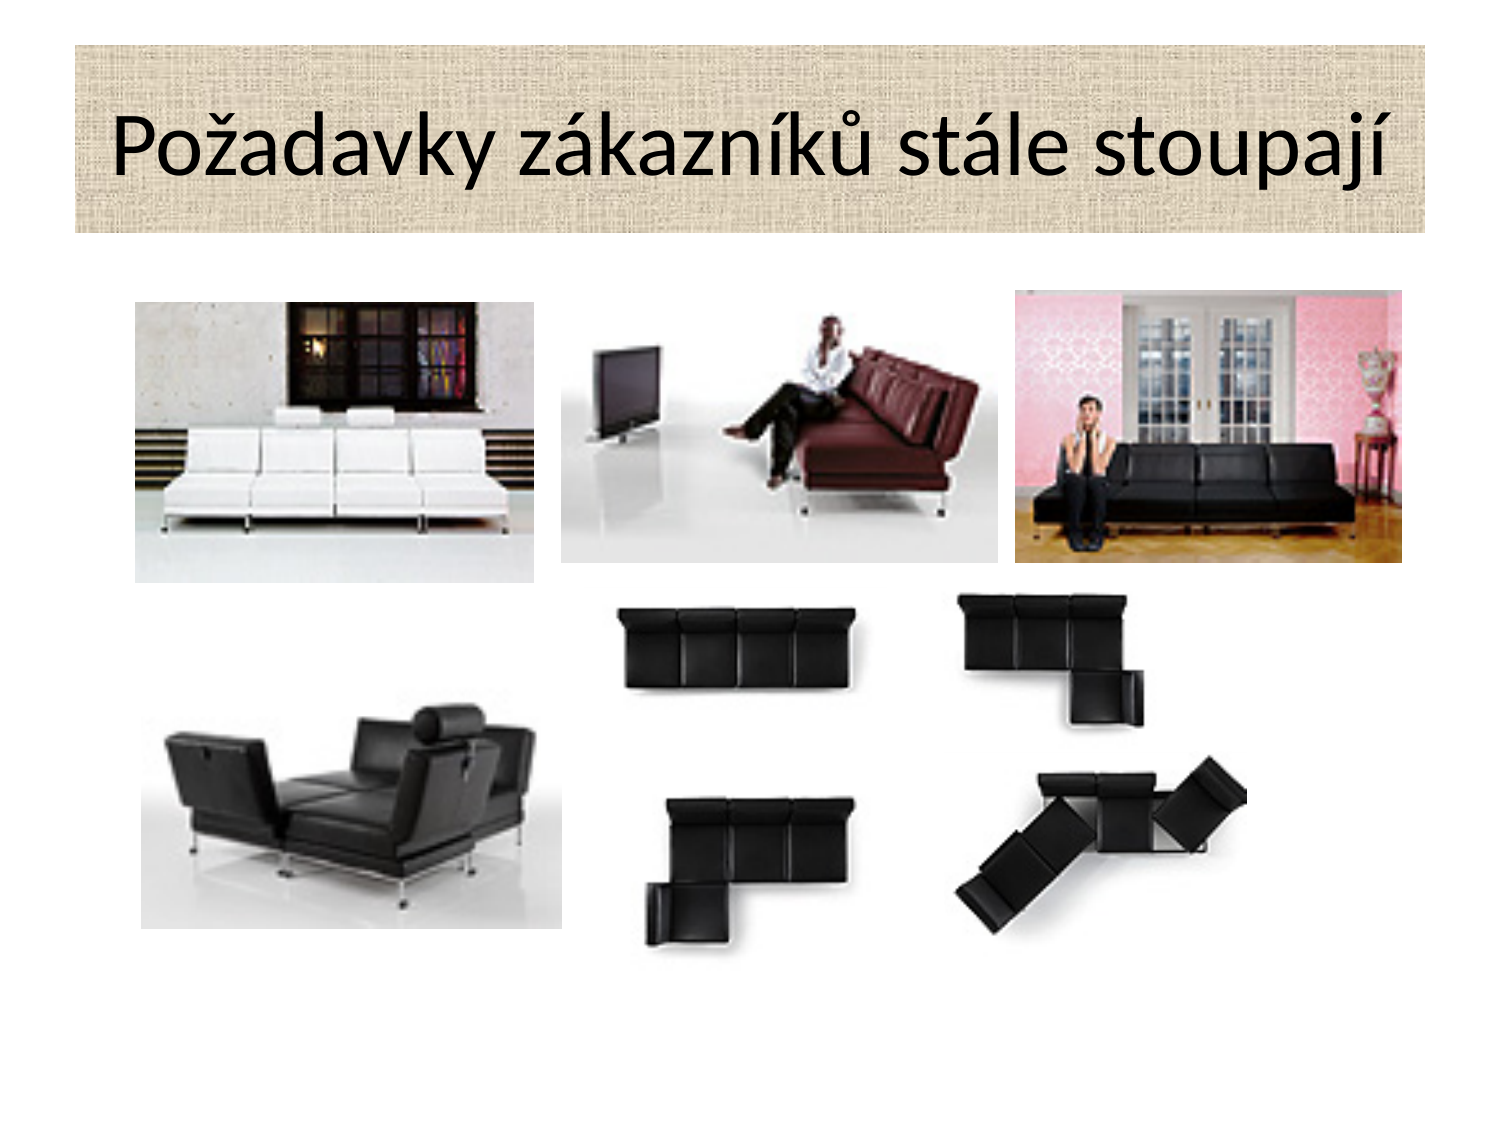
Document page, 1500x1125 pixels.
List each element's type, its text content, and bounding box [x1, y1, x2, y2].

picture [1015, 290, 1402, 563]
title Požadavky zákazníků stále stoupají [75, 45, 1425, 233]
picture [923, 573, 1247, 964]
picture [567, 585, 888, 1000]
picture [560, 255, 998, 563]
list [135, 302, 535, 583]
picture [141, 633, 562, 929]
